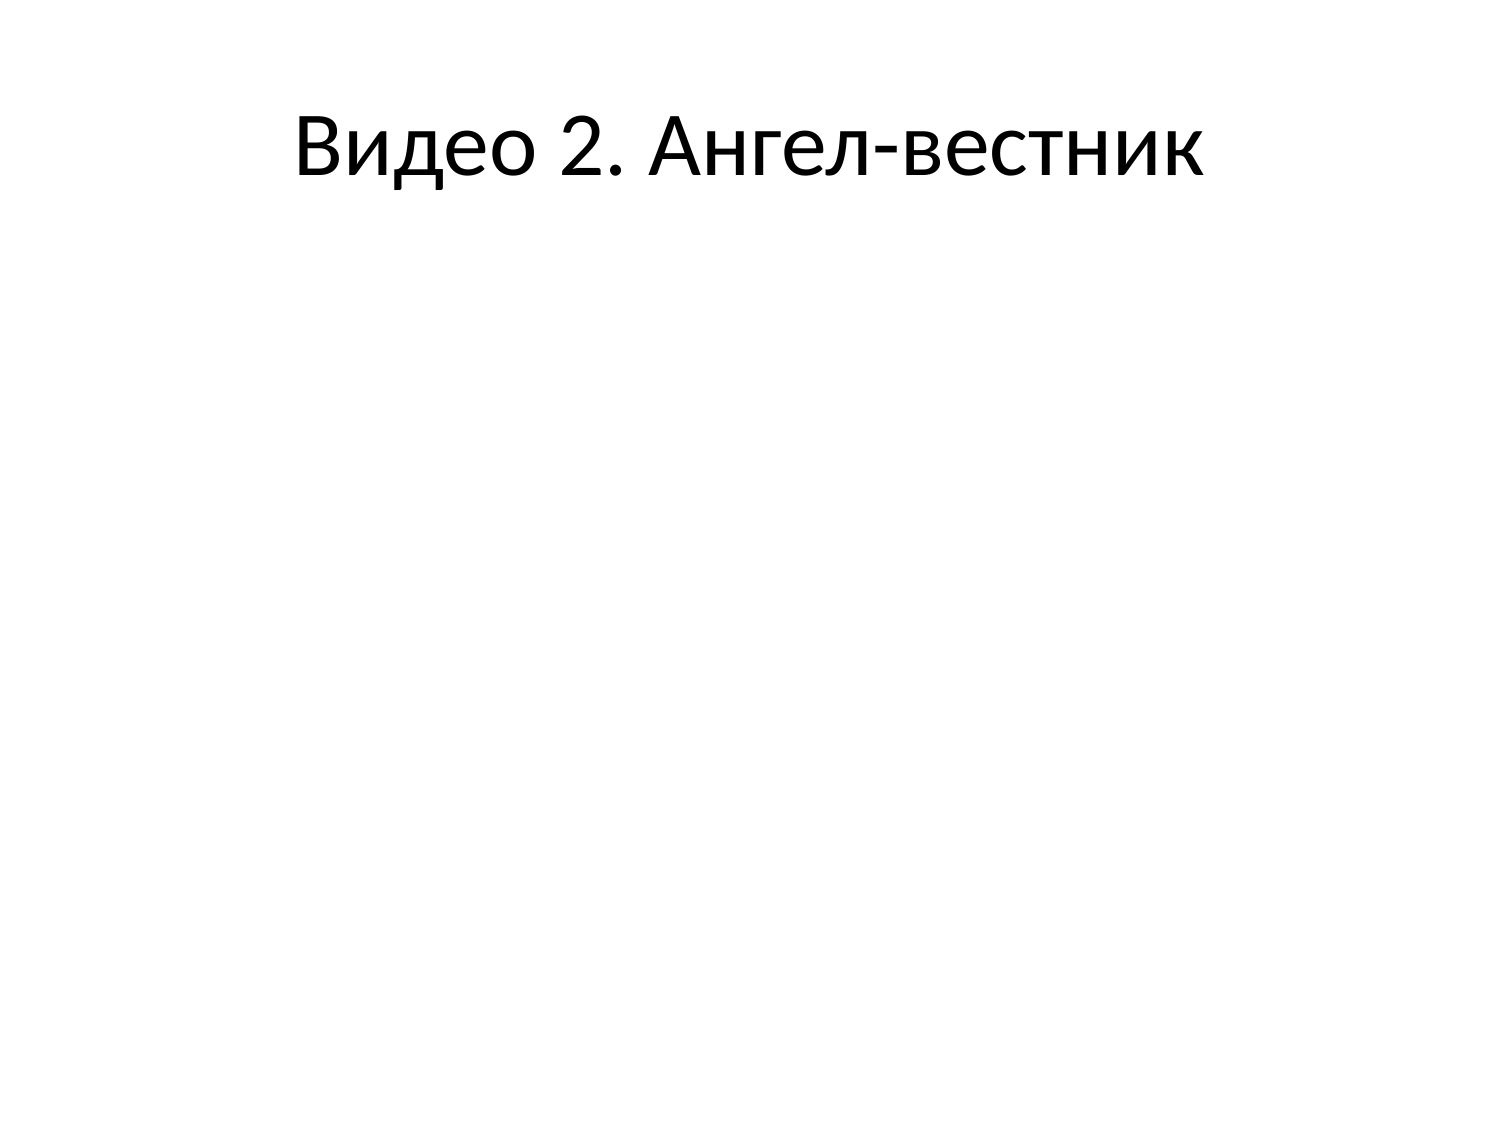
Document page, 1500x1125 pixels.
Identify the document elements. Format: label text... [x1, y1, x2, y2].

title Видео 2. Ангел-вестник [75, 45, 1425, 233]
